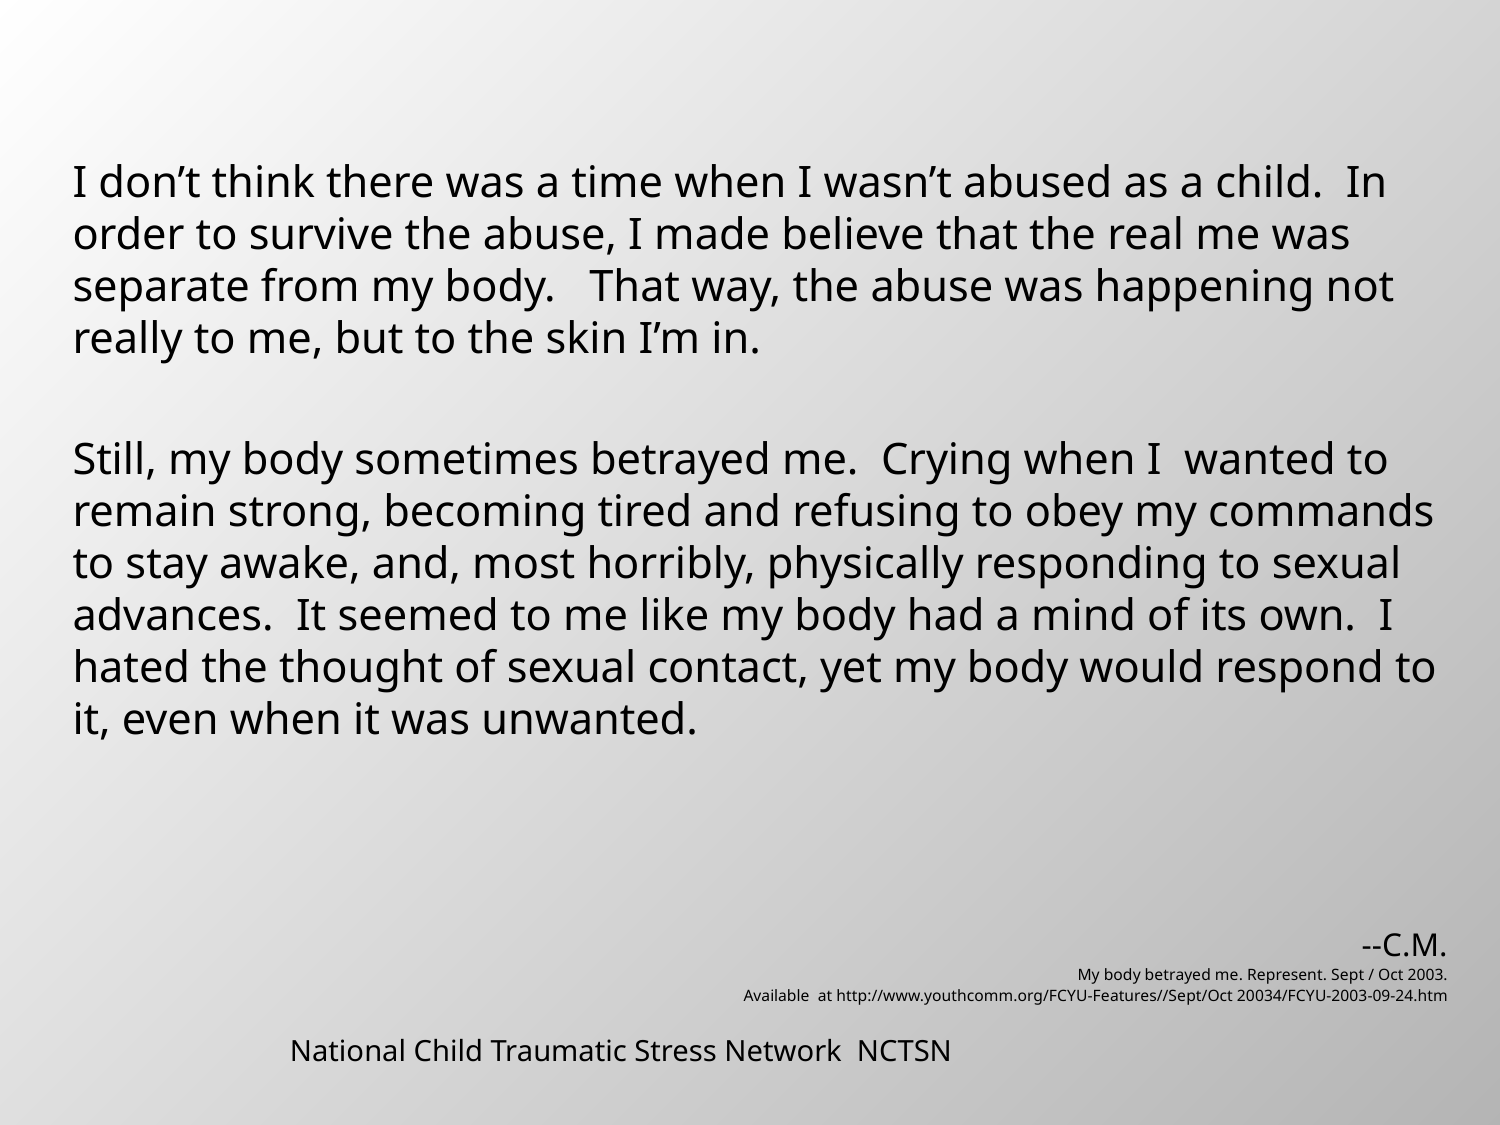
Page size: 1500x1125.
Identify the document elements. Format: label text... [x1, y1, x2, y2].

text_box National Child Traumatic Stress Network NCTSN [274, 1024, 1100, 1075]
list I don’t think there was a time when I wasn’t abused as a child. In order to survive the abuse, I made believe that the real me was separate from my body. That way, the abuse was happening not really to me, but to the skin I’m in. Still, my body sometimes betrayed me. Crying when I wanted to remain strong, becoming tired and refusing to obey my commands to stay awake, and, most horribly, physically responding to sexual advances. It seemed to me like my body had a mind of its own. I hated the thought of sexual contact, yet my body would respond to it, even when it was unwanted. --C.M. My body betrayed me. Represent. Sept / Oct 2003. Available at http://www.youthcomm.org/FCYU-Features//Sept/Oct 20034/FCYU-2003-09-24.htm [37, 50, 1463, 1024]
